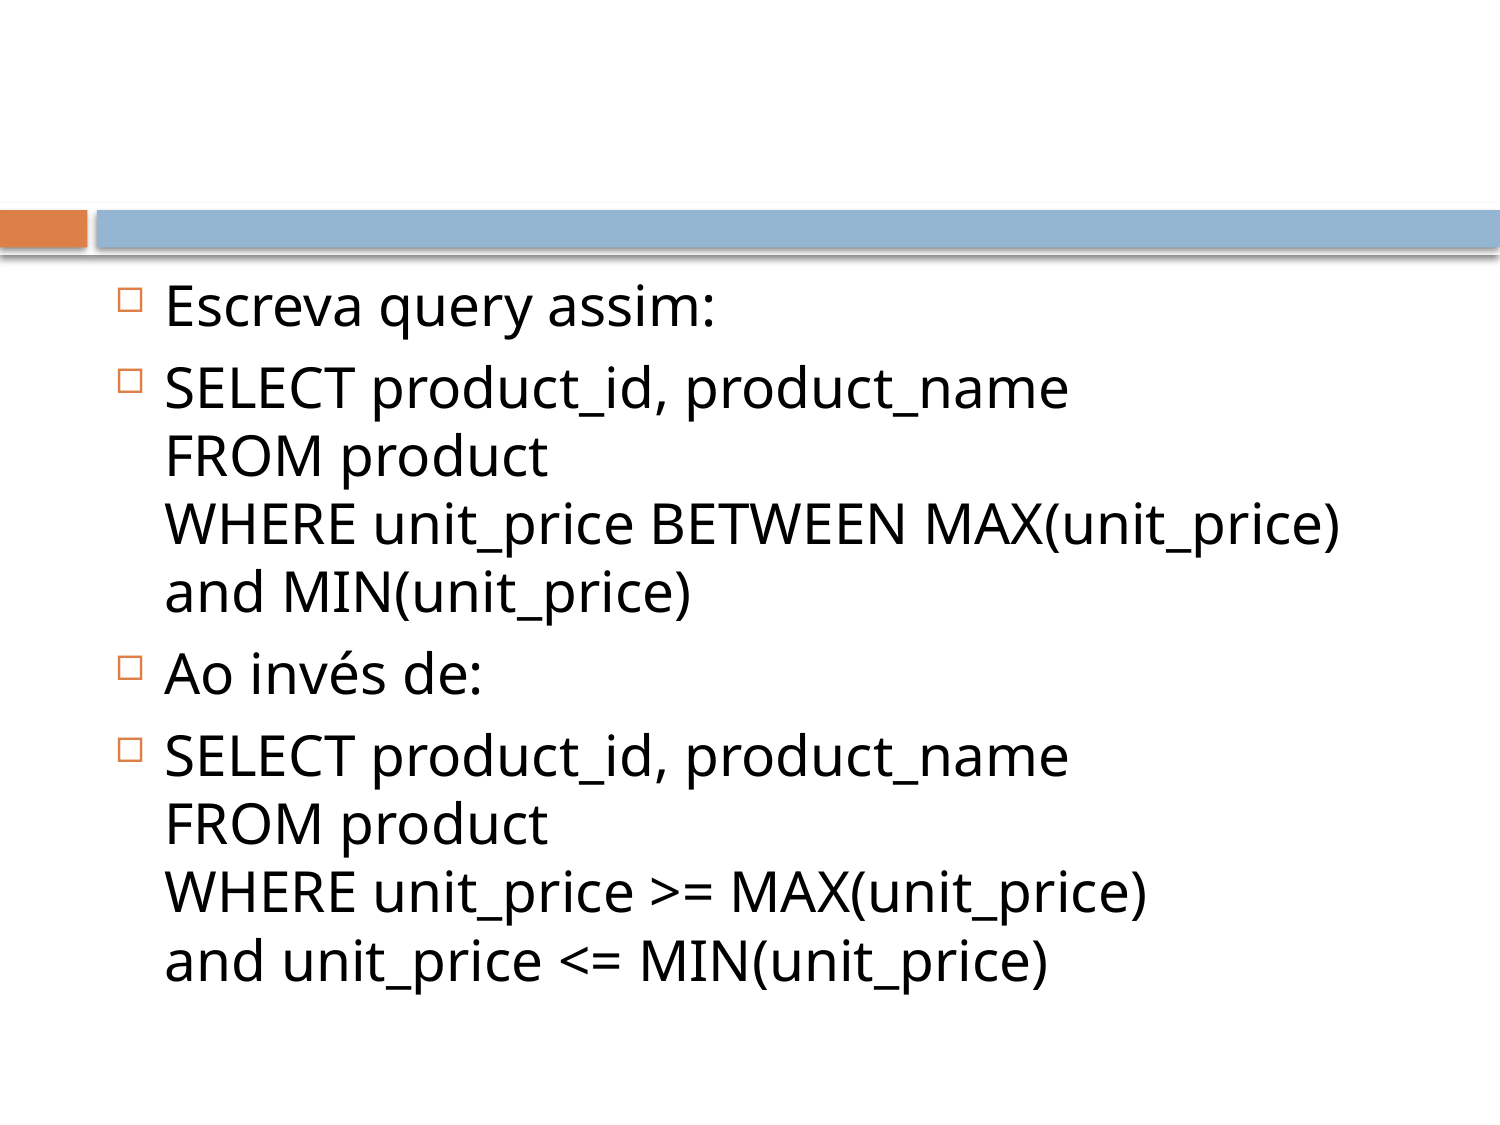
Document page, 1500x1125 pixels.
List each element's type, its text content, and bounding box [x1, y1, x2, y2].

list Escreva query assim: SELECT product_id, product_name FROM product WHERE unit_price BETWEEN MAX(unit_price) and MIN(unit_price) Ao invés de: SELECT product_id, product_name FROM product WHERE unit_price >= MAX(unit_price) and unit_price <= MIN(unit_price) [100, 262, 1438, 1000]
